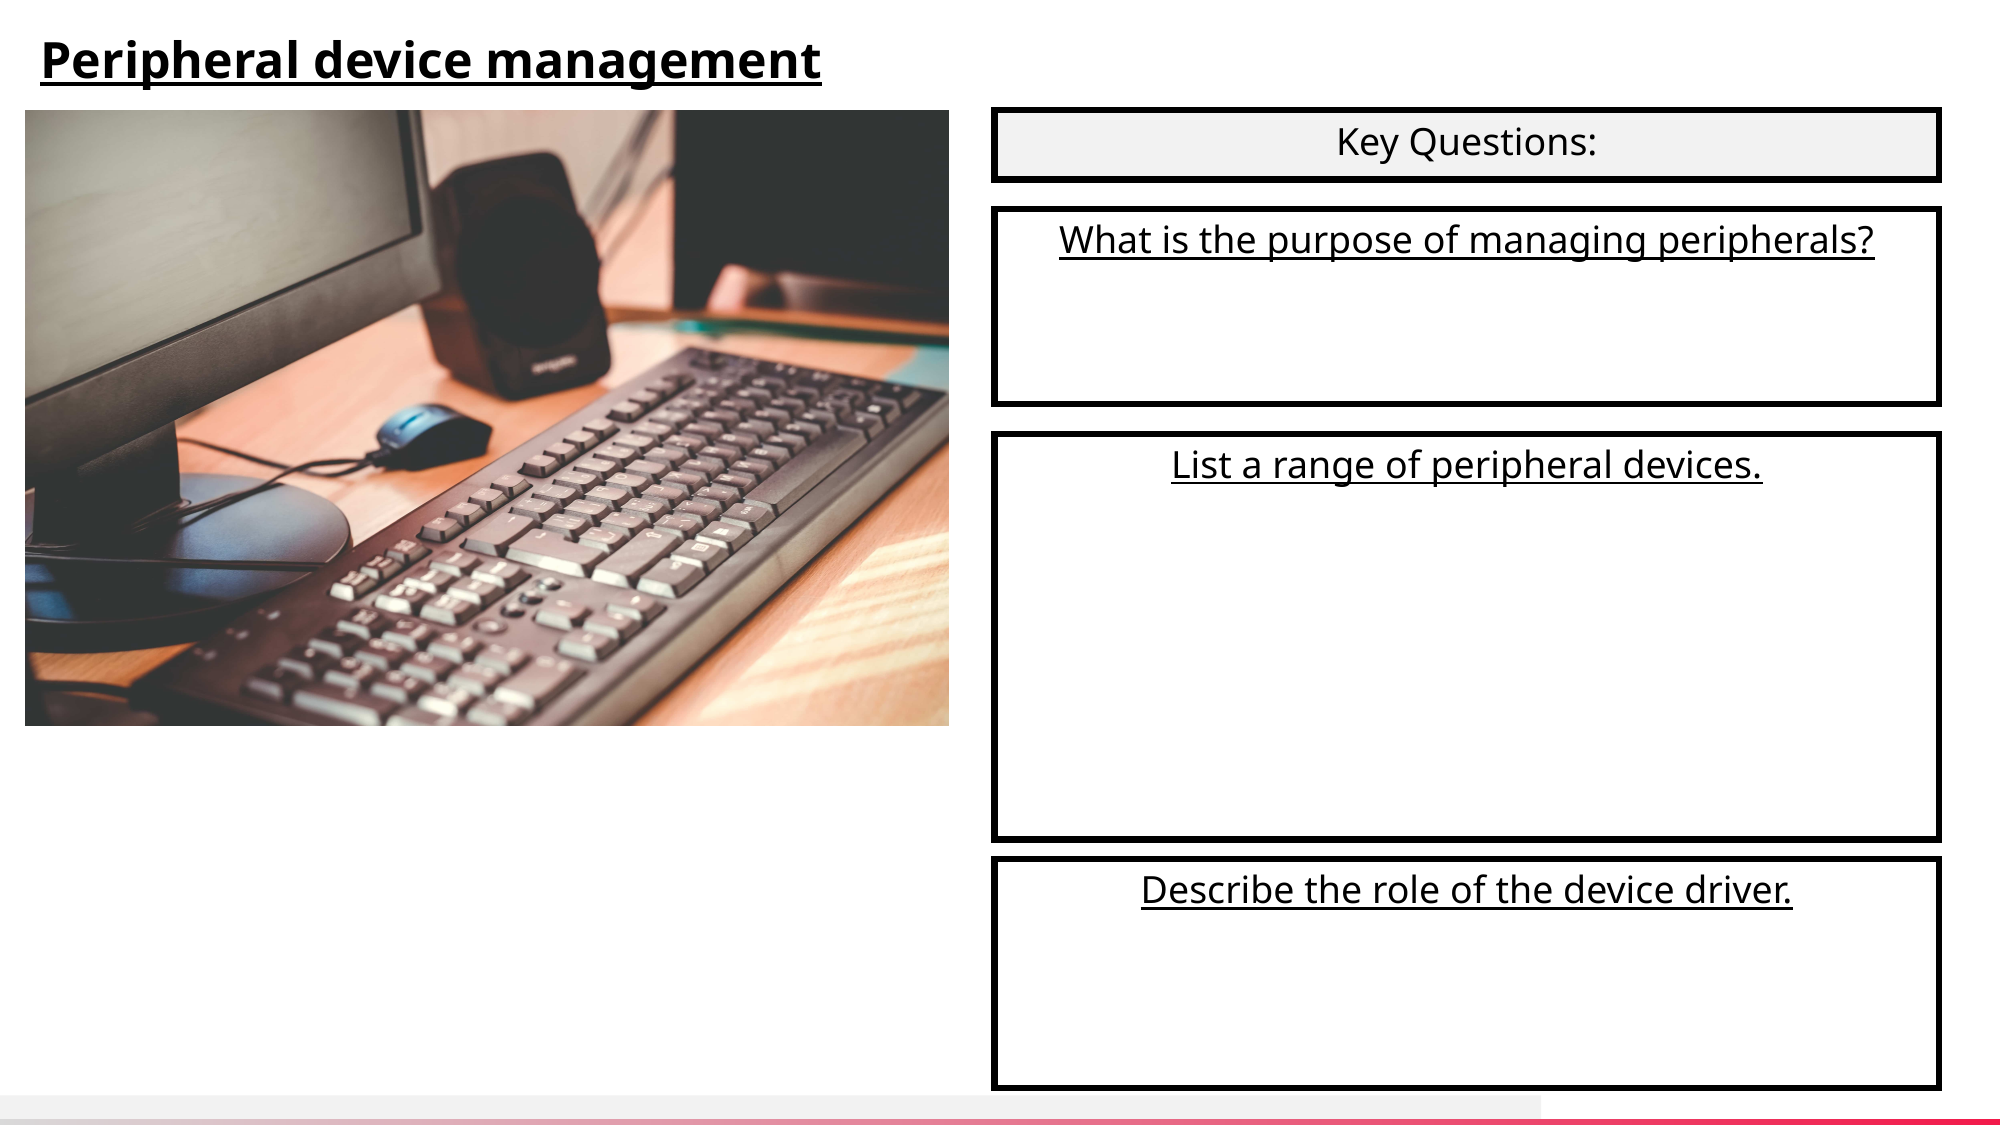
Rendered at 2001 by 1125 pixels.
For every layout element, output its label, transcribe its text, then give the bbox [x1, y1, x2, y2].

text_box What is the purpose of managing peripherals? [994, 208, 1940, 405]
text_box Peripheral device management [25, 21, 1850, 96]
picture [25, 110, 949, 726]
text_box Describe the role of the device driver. [994, 858, 1940, 1089]
text_box List a range of peripheral devices. [994, 433, 1940, 840]
text_box Key Questions: [994, 109, 1940, 181]
